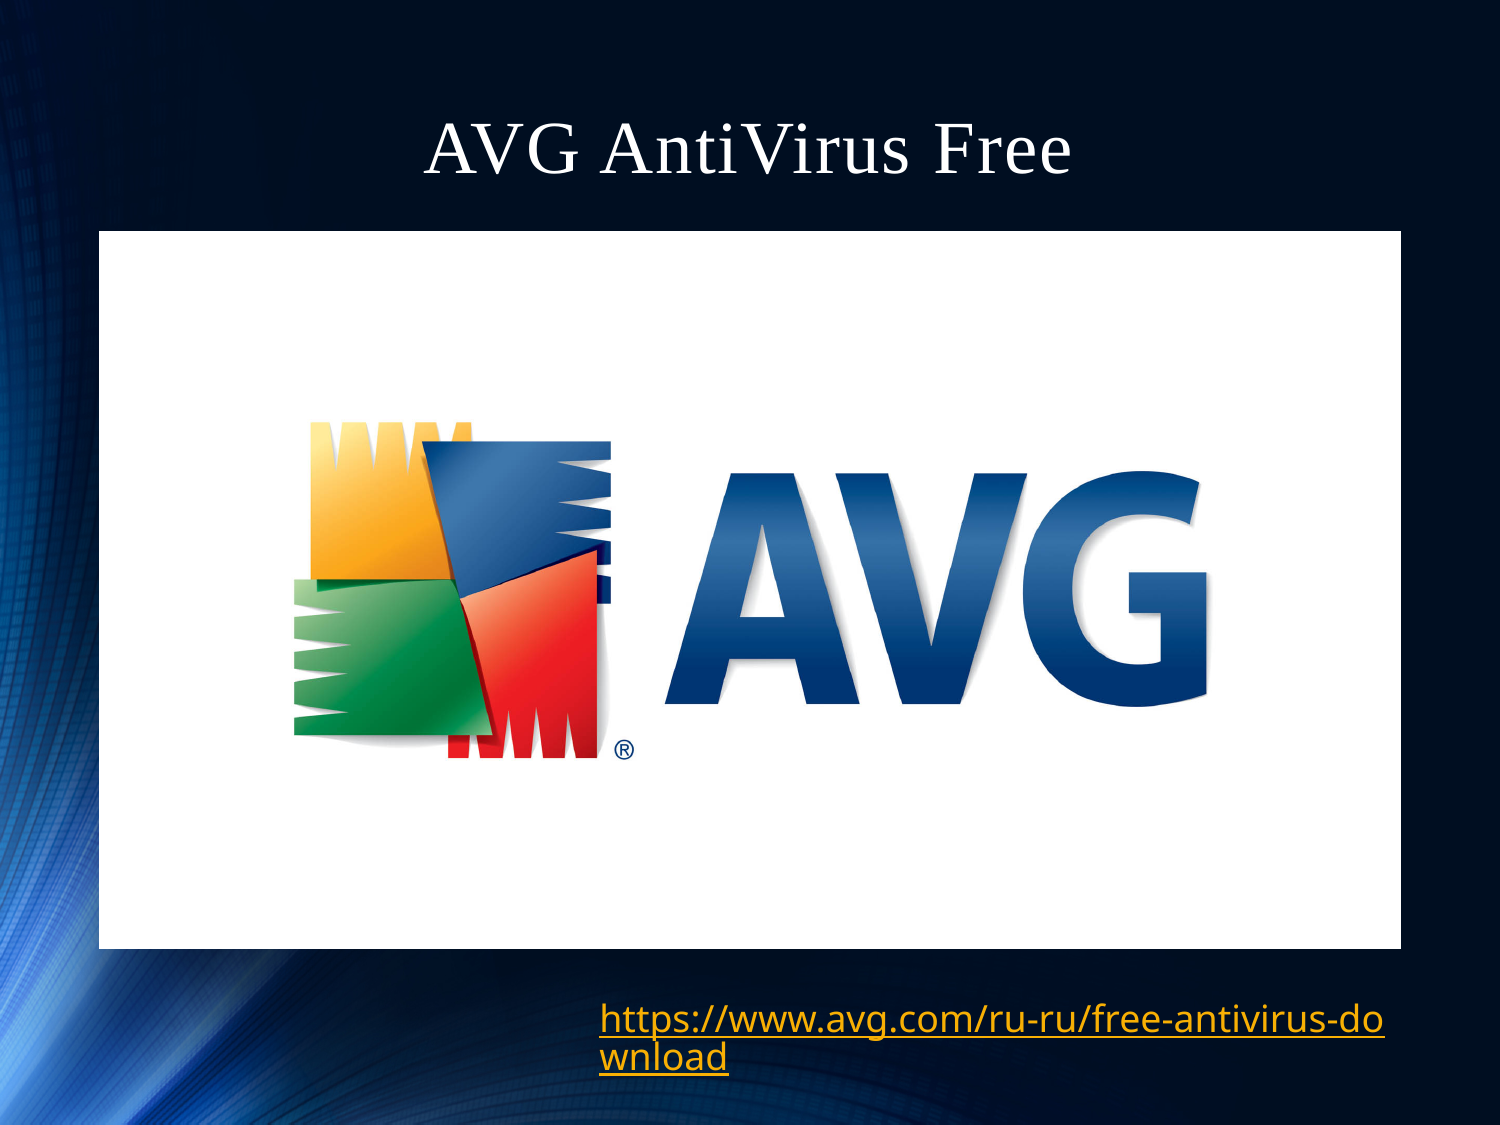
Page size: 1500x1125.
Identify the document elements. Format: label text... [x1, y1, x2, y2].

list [99, 231, 1401, 949]
picture [0, 0, 1500, 1125]
title AVG AntiVirus Free [187, 62, 1313, 231]
text_box https://www.avg.com/ru-ru/free-antivirus-download [584, 987, 1424, 1054]
